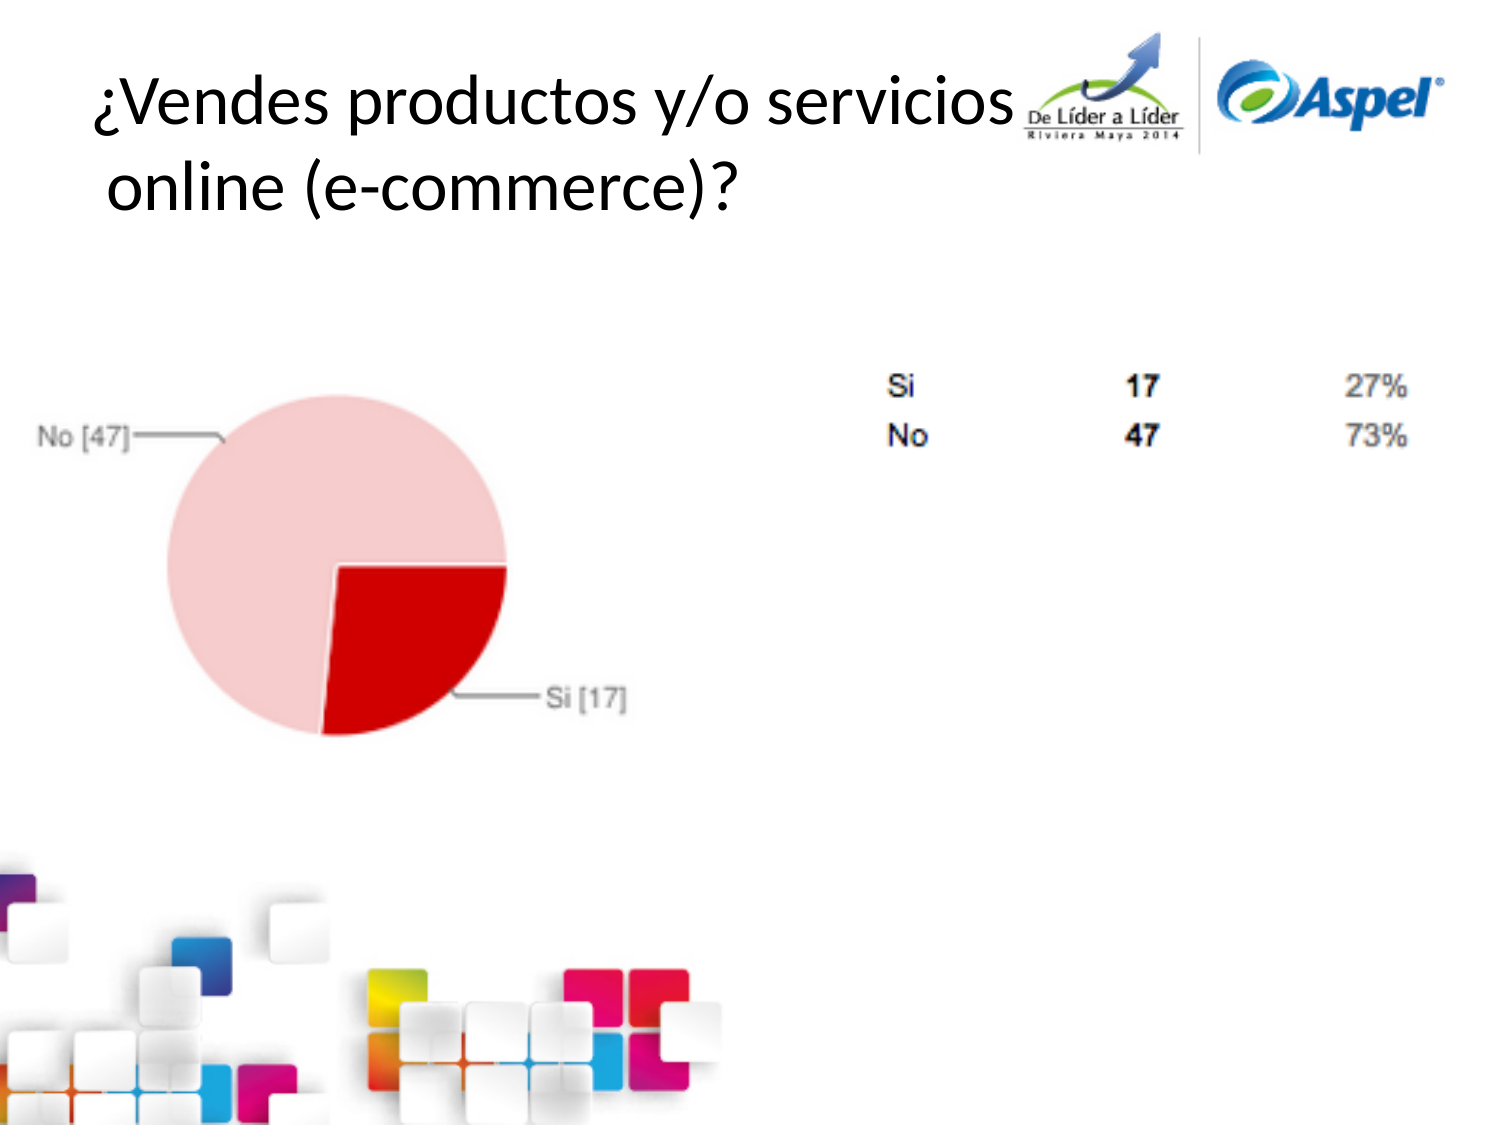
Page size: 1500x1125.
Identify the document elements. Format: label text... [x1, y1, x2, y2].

picture [0, 817, 1500, 1125]
title ¿Vendes productos y/o servicios online (e-commerce)? [75, 45, 1425, 233]
picture [0, 0, 1500, 373]
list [0, 373, 1500, 817]
